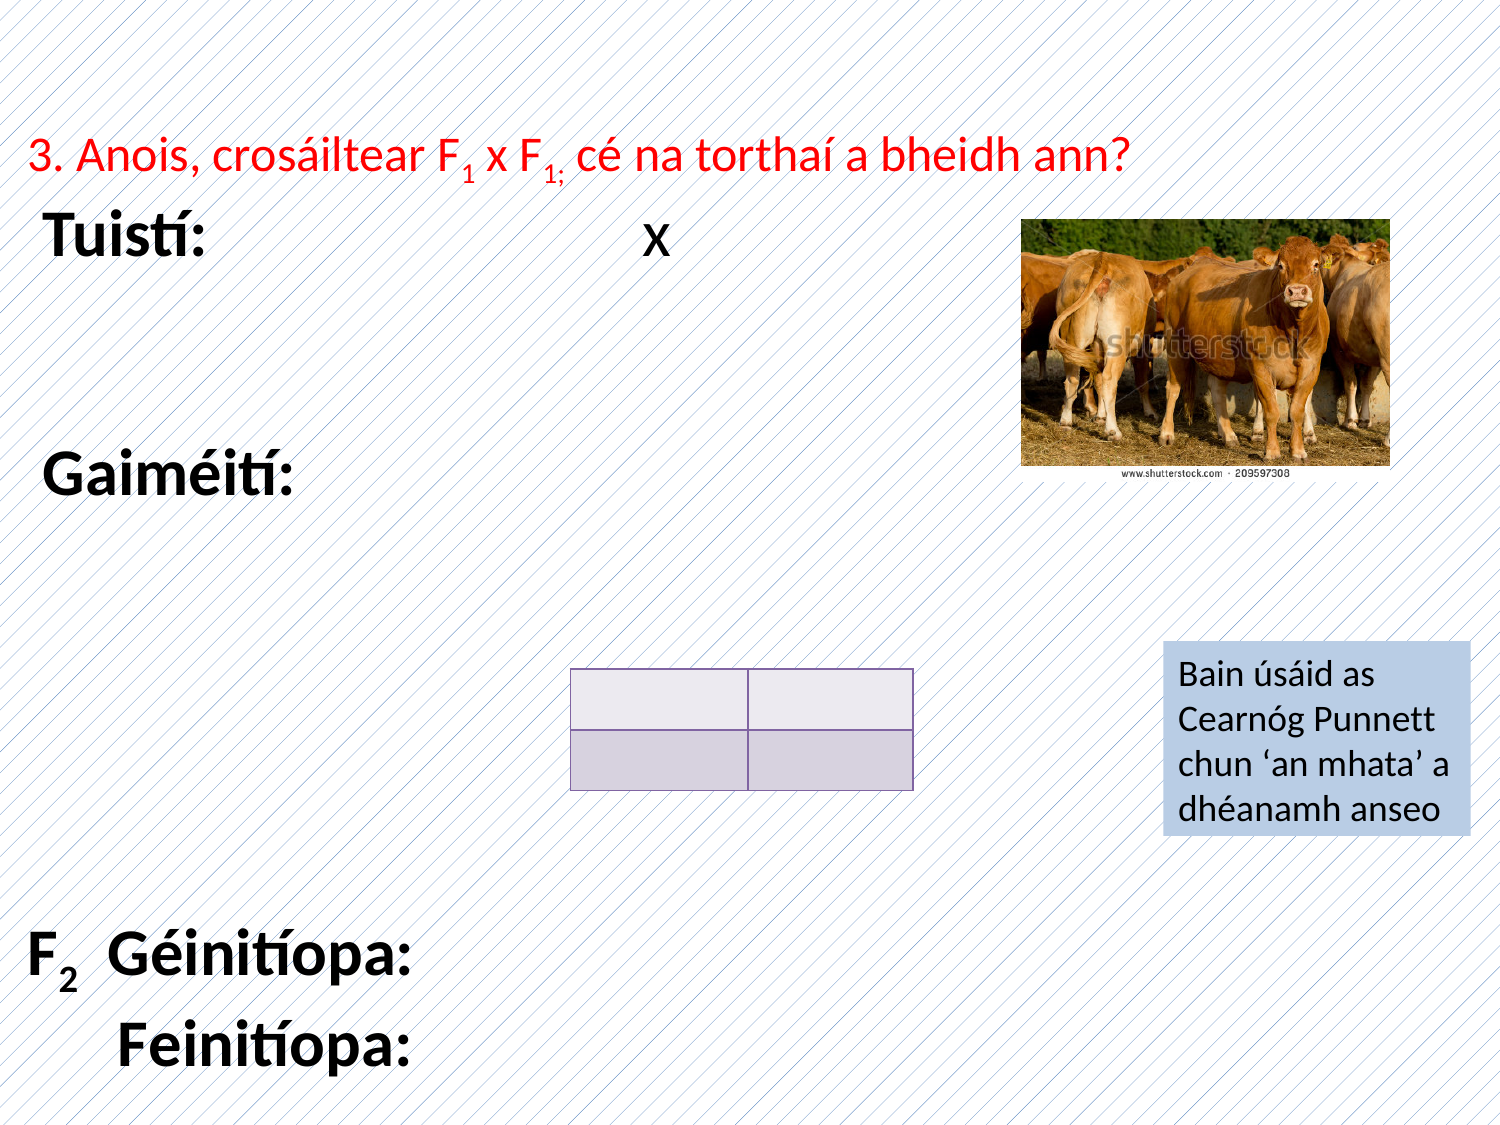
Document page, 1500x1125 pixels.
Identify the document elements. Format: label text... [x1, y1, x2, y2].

table_cell [571, 731, 747, 790]
table_header [749, 670, 912, 729]
table_cell [749, 731, 912, 790]
text_box Bain úsáid as Cearnóg Punnett chun ‘an mhata’ a dhéanamh anseo [1163, 641, 1471, 836]
text_box 3. Anois, crosáiltear F1 x F1; cé na torthaí a bheidh ann? Tuistí: x Gaiméití: F2 Géinitíopa: Feinitíopa: [12, 113, 1471, 1088]
table_header [571, 670, 747, 729]
picture [1021, 219, 1390, 482]
